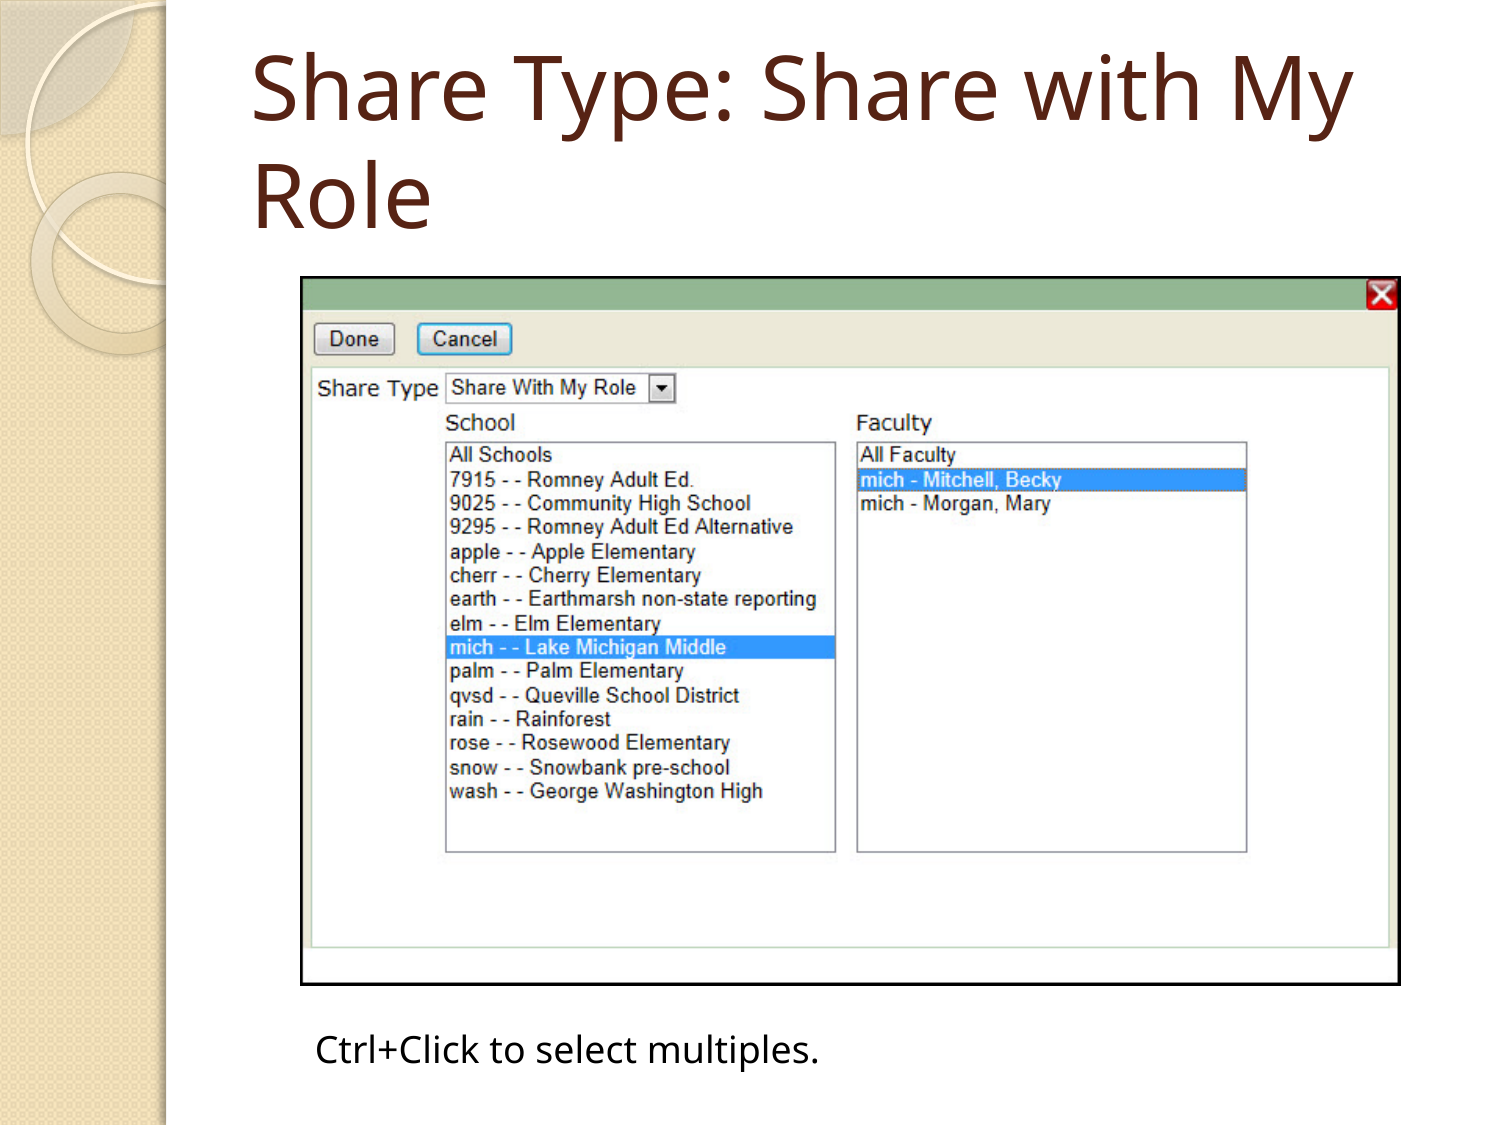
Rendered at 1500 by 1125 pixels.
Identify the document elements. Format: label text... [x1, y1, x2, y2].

title Share Type: Share with My Role [235, 45, 1466, 233]
text_box Ctrl+Click to select multiples. [299, 1018, 988, 1124]
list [300, 276, 1401, 987]
